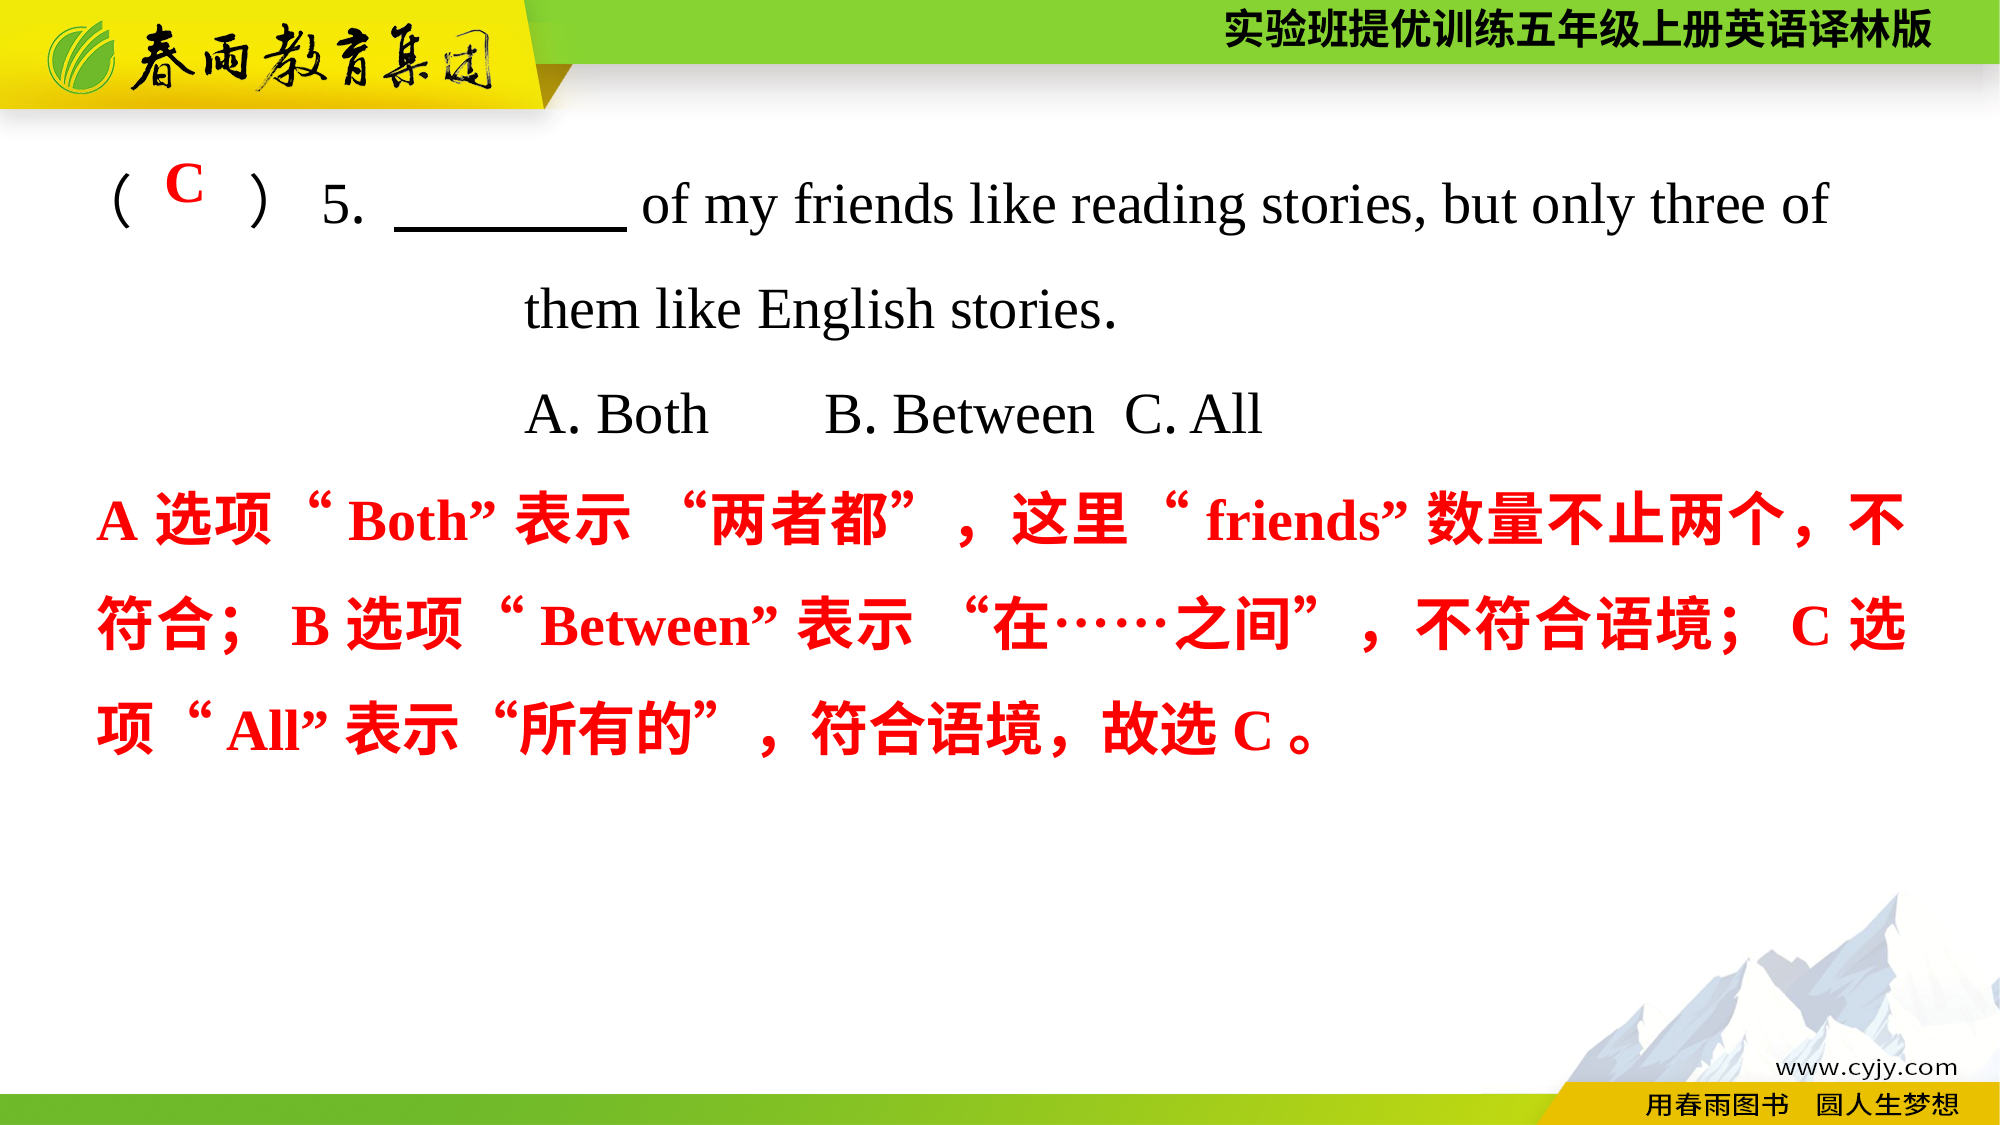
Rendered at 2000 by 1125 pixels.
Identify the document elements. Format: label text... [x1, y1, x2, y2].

picture [0, 0, 2000, 1125]
text_box C [149, 137, 222, 222]
text_box A选项“Both”表示 “两者都”，这里“friends”数量不止两个，不符合；B选项“Between”表示 “在……之间”，不符合语境；C选项“All”表示“所有的”，符合语境，故选C。 [81, 440, 1922, 770]
list （ ）5. of my friends like reading stories, but only three of them like English stories. A. Both B. Between C. All [59, 122, 1944, 456]
